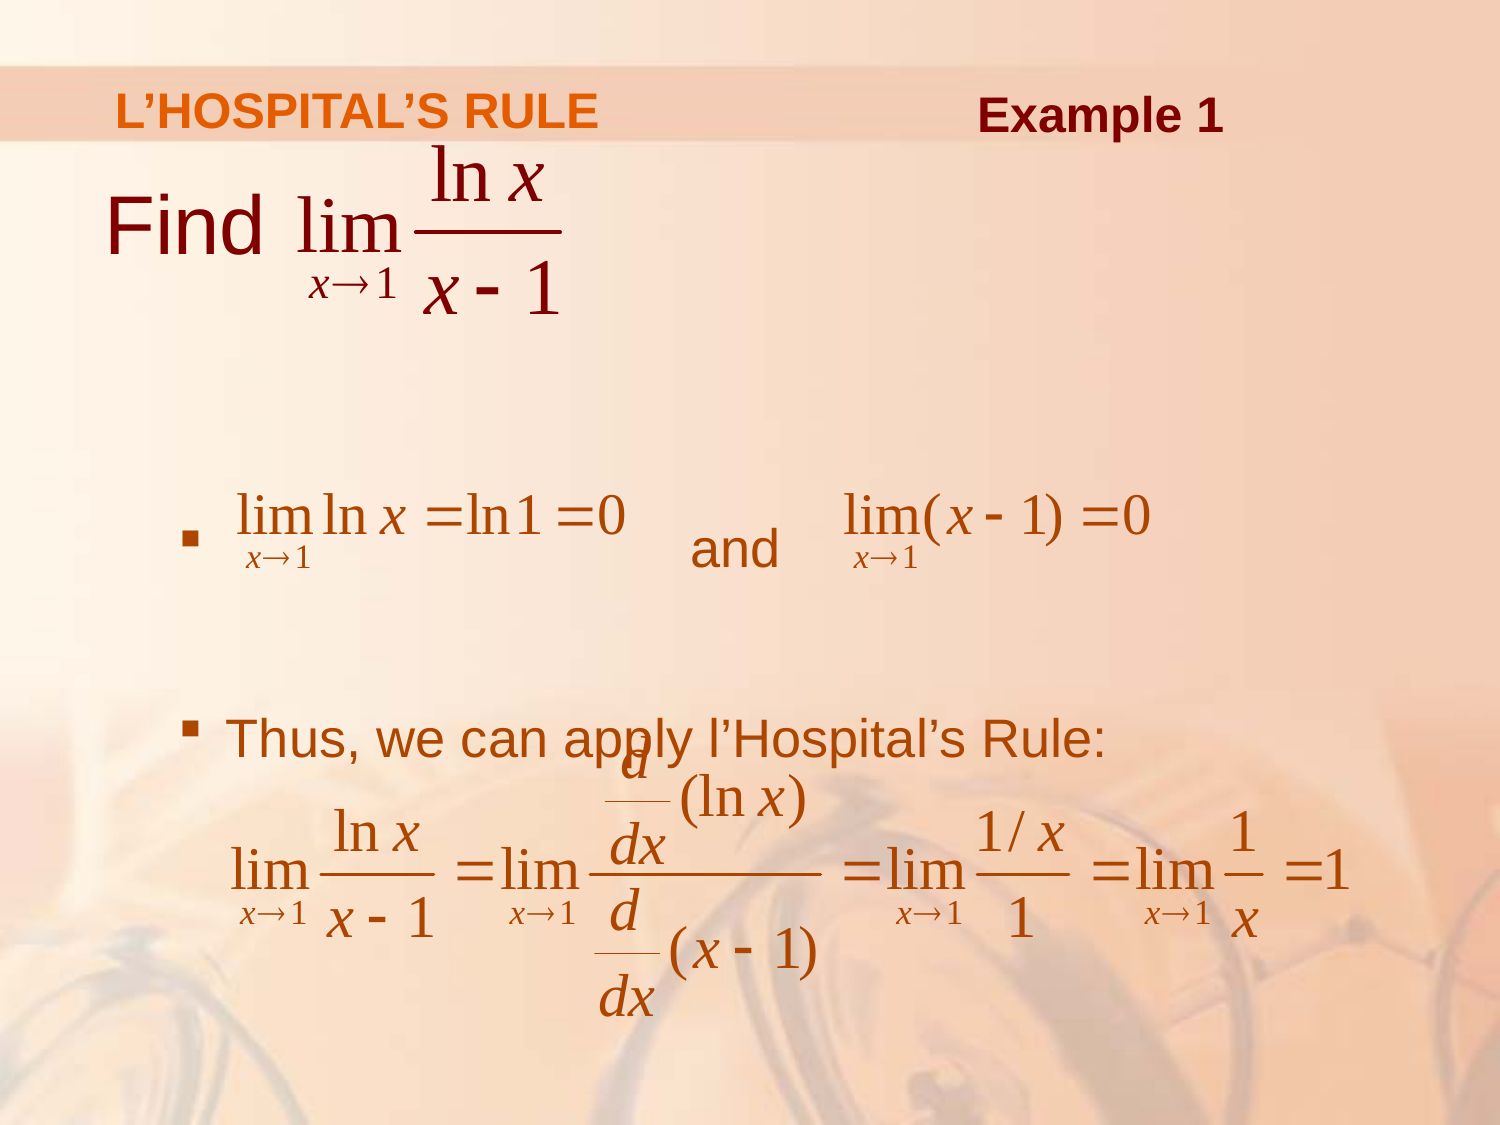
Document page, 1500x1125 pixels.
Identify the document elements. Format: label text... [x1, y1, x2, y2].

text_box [222, 717, 1361, 1032]
title L’HOSPITAL’S RULE [99, 60, 976, 133]
picture [0, 0, 1500, 1125]
list Find and Thus, we can apply l’Hospital’s Rule: [88, 133, 1496, 1097]
text_box Example 1 [962, 74, 1425, 150]
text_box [228, 475, 1164, 585]
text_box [285, 124, 574, 333]
